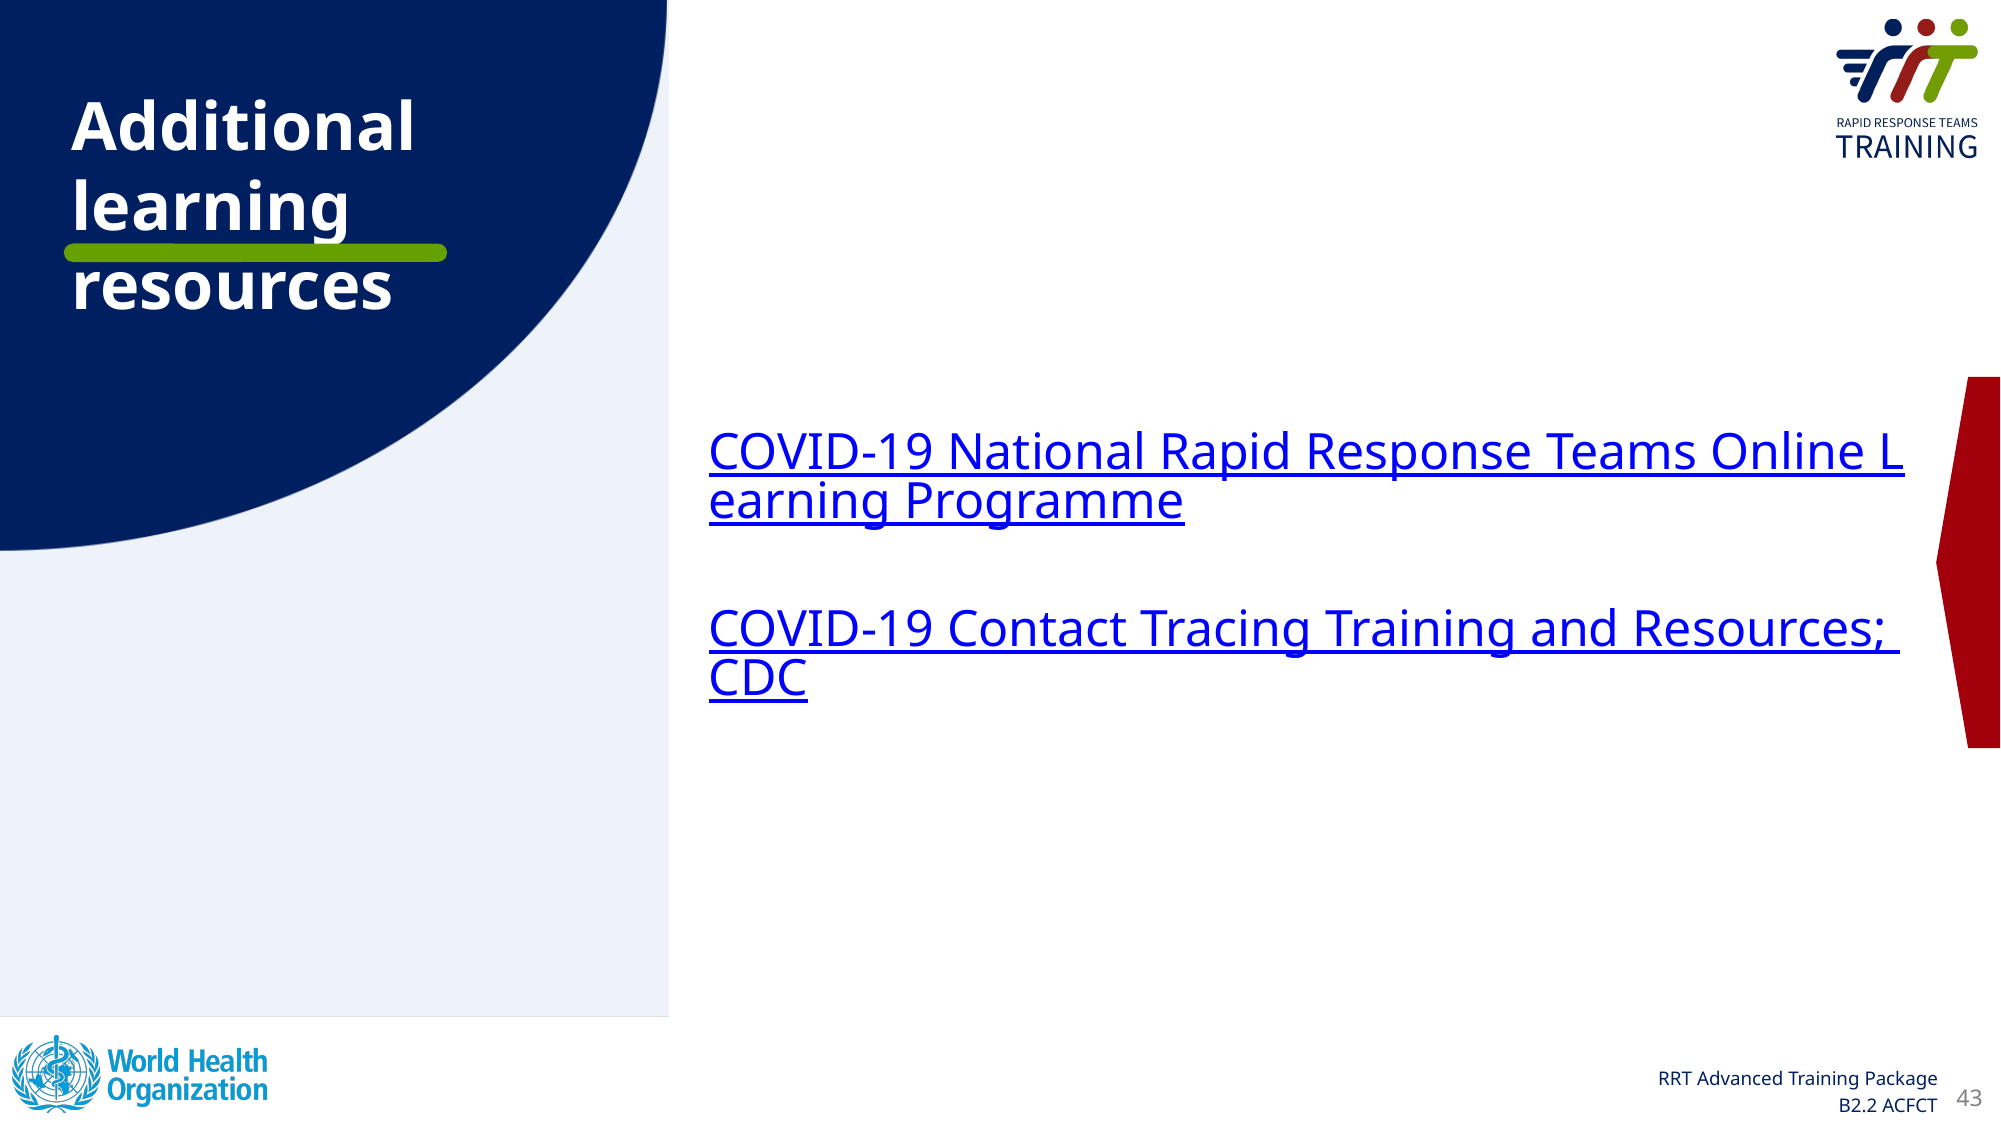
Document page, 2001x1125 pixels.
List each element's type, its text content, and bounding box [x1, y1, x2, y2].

picture [12, 1083, 48, 1113]
picture [12, 1035, 267, 1113]
picture [58, 1050, 64, 1058]
picture [0, 0, 669, 1018]
picture [1835, 19, 1978, 167]
list COVID-19 National Rapid Response Teams Online Learning Programme COVID-19 Contact Tracing Training and Resources; CDC [700, 412, 1937, 1049]
